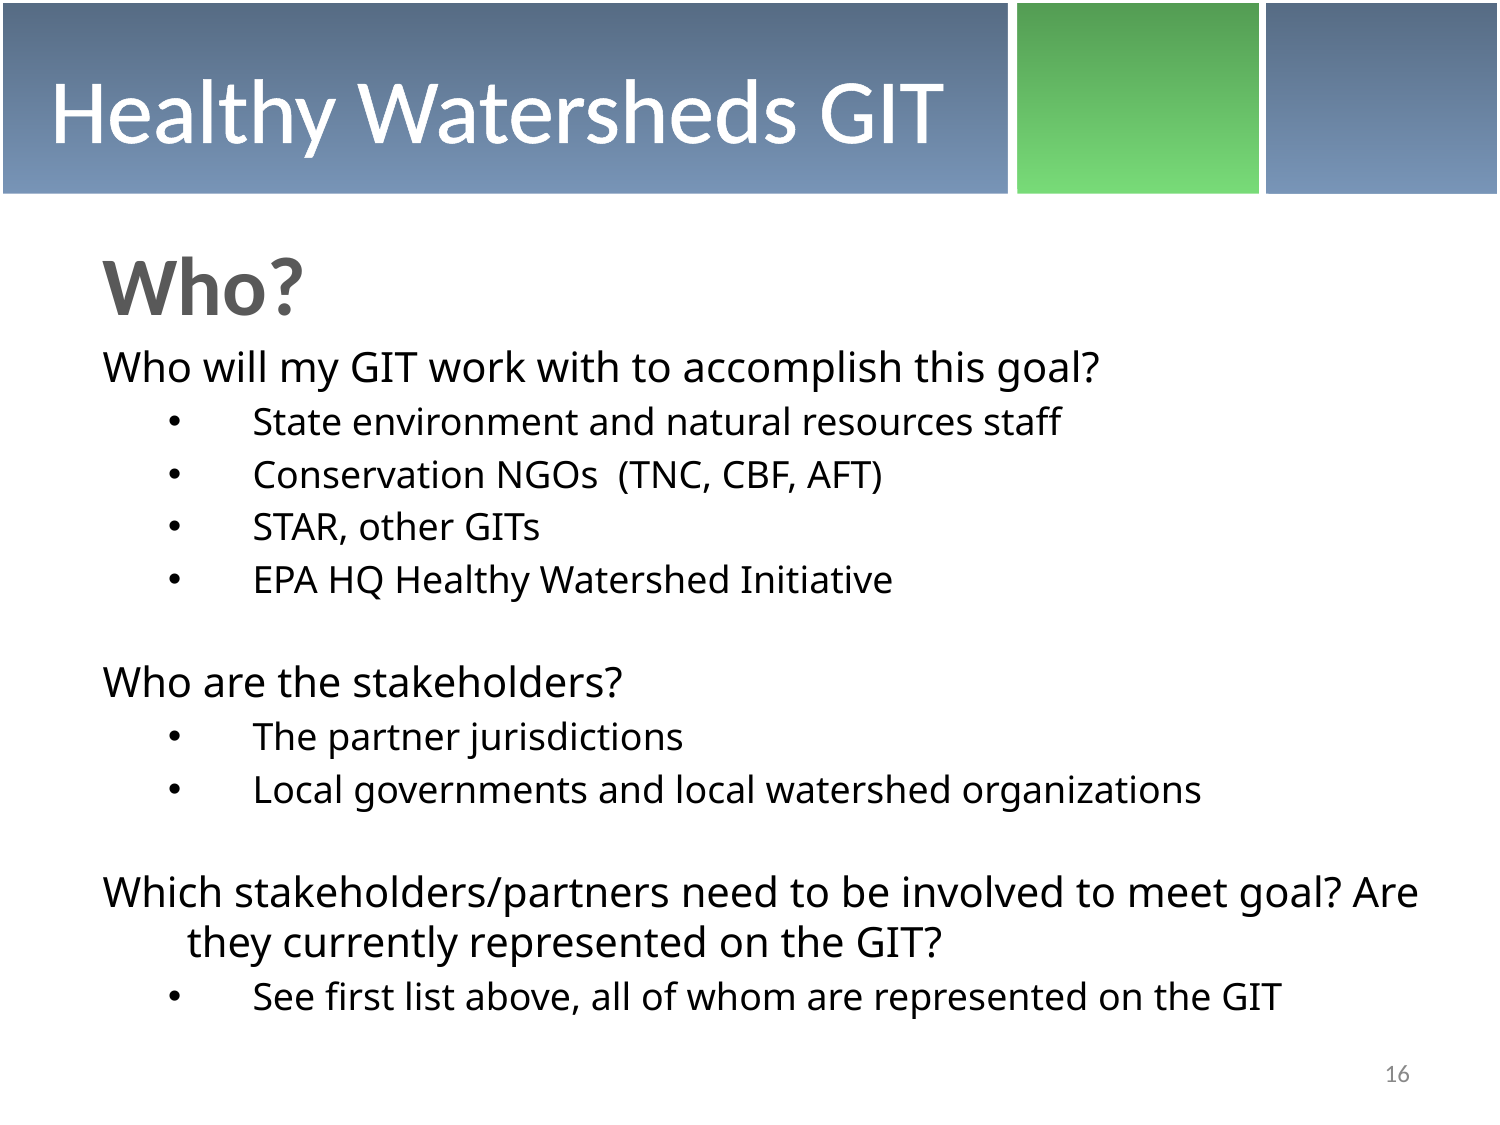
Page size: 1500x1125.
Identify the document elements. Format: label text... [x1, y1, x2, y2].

slide_number 16 [1074, 1042, 1425, 1103]
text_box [0, 0, 1500, 201]
list Who? Who will my GIT work with to accomplish this goal? State environment and natural resources staff Conservation NGOs (TNC, CBF, AFT) STAR, other GITs EPA HQ Healthy Watershed Initiative Who are the stakeholders? The partner jurisdictions Local governments and local watershed organizations Which stakeholders/partners need to be involved to meet goal? Are they currently represented on the GIT? See first list above, all of whom are represented on the GIT [87, 224, 1450, 1125]
